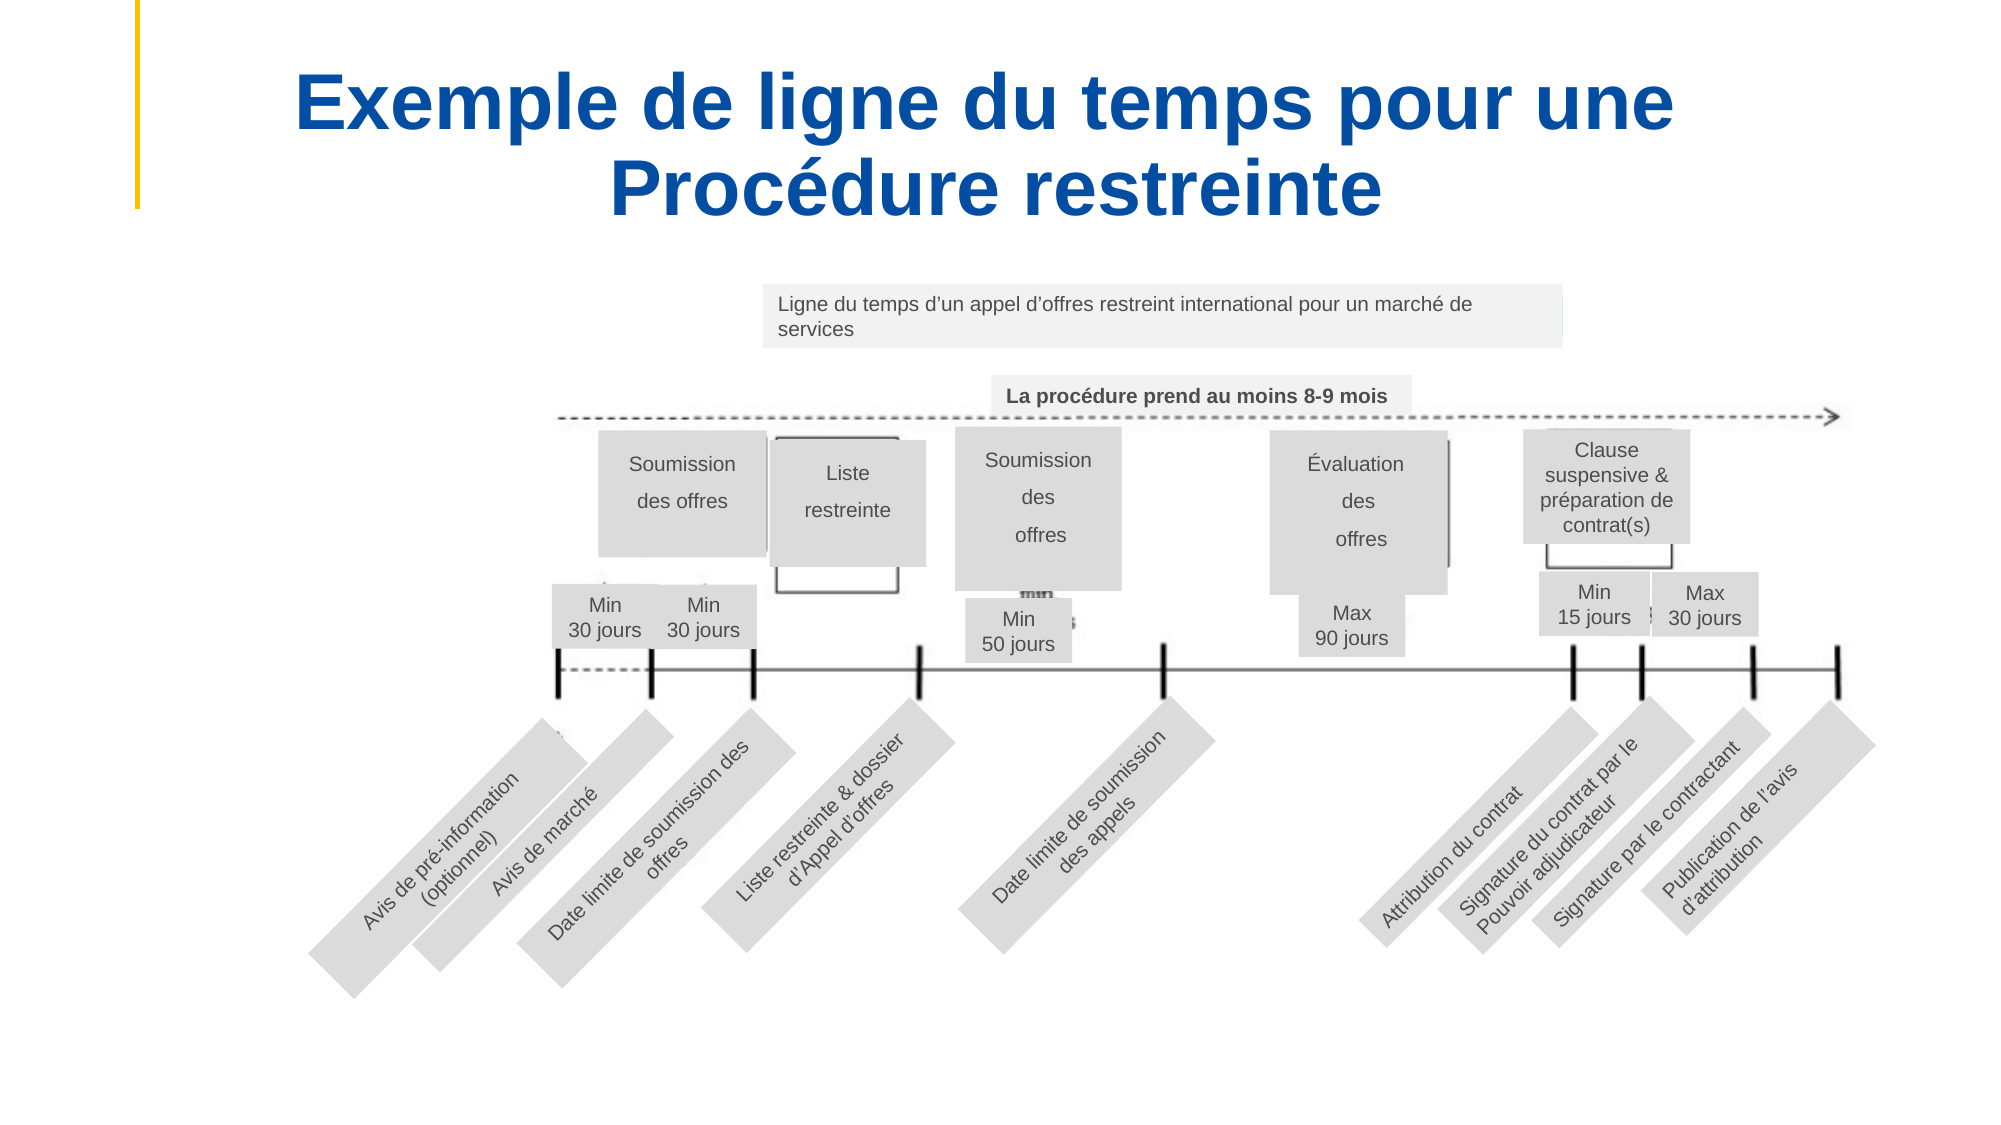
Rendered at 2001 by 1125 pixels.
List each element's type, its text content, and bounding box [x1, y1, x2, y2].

text_box Avis de pré-information (optionnel) [308, 888, 373, 1000]
picture [373, 263, 1953, 1095]
title Exemple de ligne du temps pour une Procédure restreinte [19, 103, 1974, 233]
